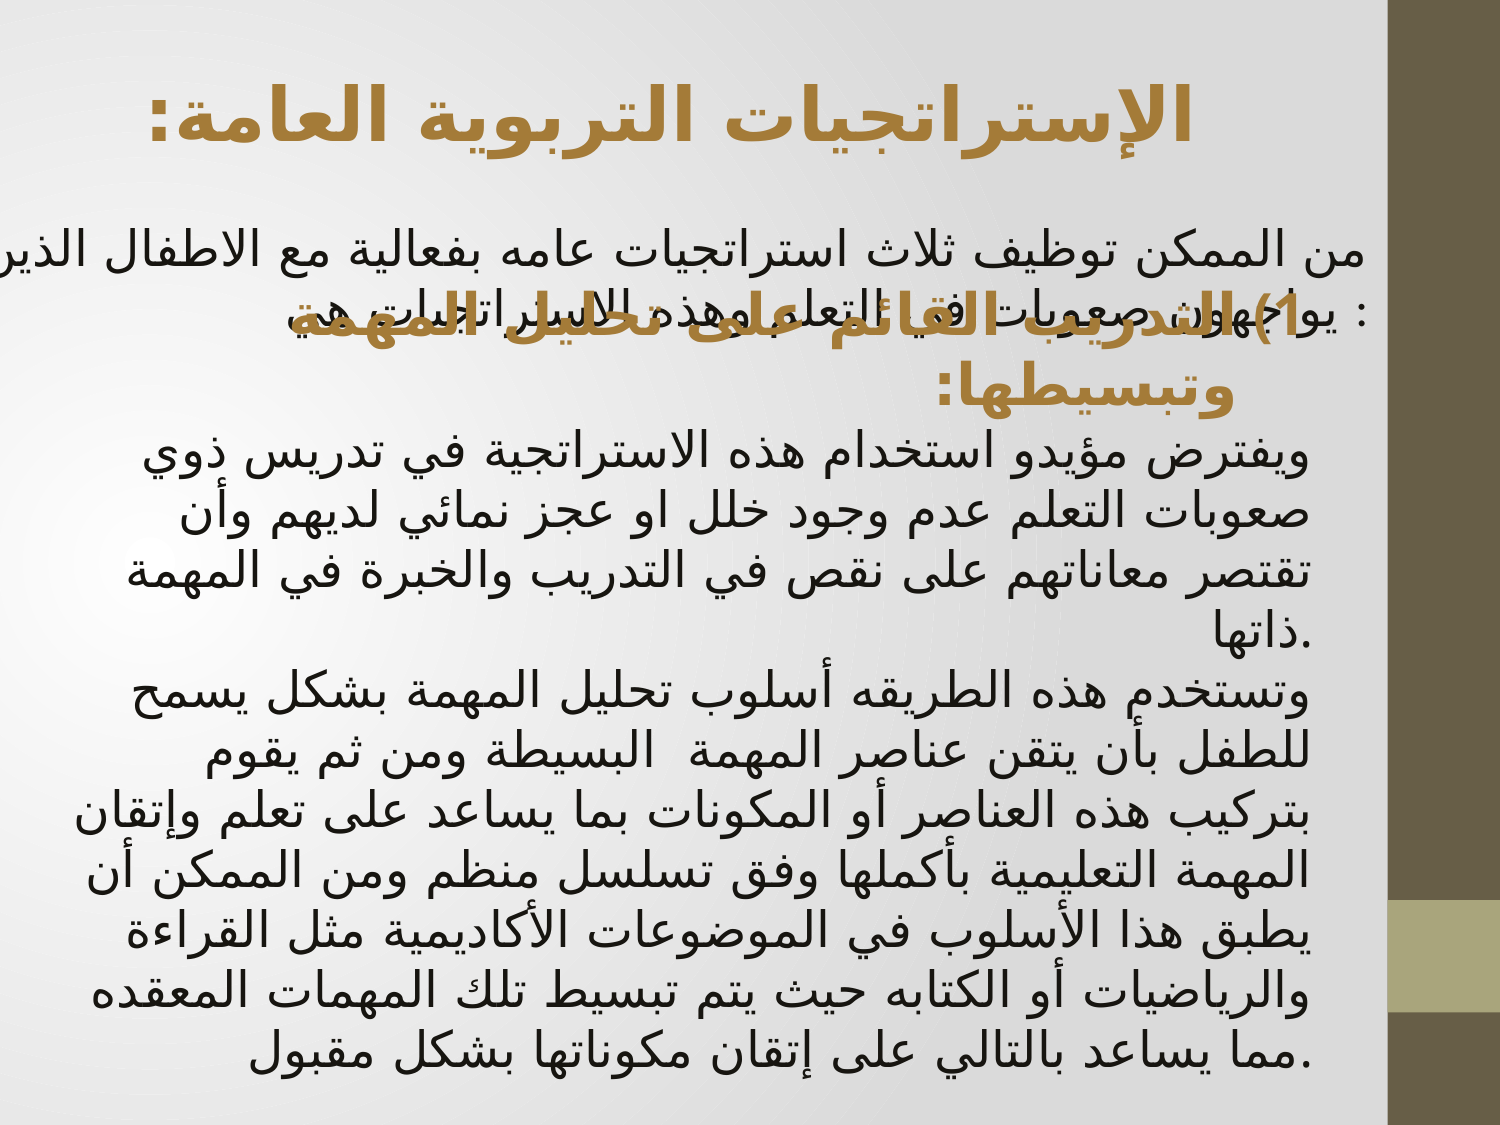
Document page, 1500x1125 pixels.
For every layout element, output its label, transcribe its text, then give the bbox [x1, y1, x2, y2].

text_box التدريب القائم على تحليل المهمة وتبسيطها: ويفترض مؤيدو استخدام هذه الاستراتجية في تدريس ذوي صعوبات التعلم عدم وجود خلل او عجز نمائي لديهم وأن تقتصر معاناتهم على نقص في التدريب والخبرة في المهمة ذاتها. وتستخدم هذه الطريقه أسلوب تحليل المهمة بشكل يسمح للطفل بأن يتقن عناصر المهمة البسيطة ومن ثم يقوم بتركيب هذه العناصر أو المكونات بما يساعد على تعلم وإتقان المهمة التعليمية بأكملها وفق تسلسل منظم ومن الممكن أن يطبق هذا الأسلوب في الموضوعات الأكاديمية مثل القراءة والرياضيات أو الكتابه حيث يتم تبسيط تلك المهمات المعقده مما يساعد بالتالي على إتقان مكوناتها بشكل مقبول. [53, 269, 1328, 1085]
text_box الإستراتجيات التربوية العامة: من الممكن توظيف ثلاث استراتجيات عامه بفعالية مع الاطفال الذين يواجهون صعوبات في التعلم وهذه الاستراتجيات هي : [0, 58, 1384, 344]
